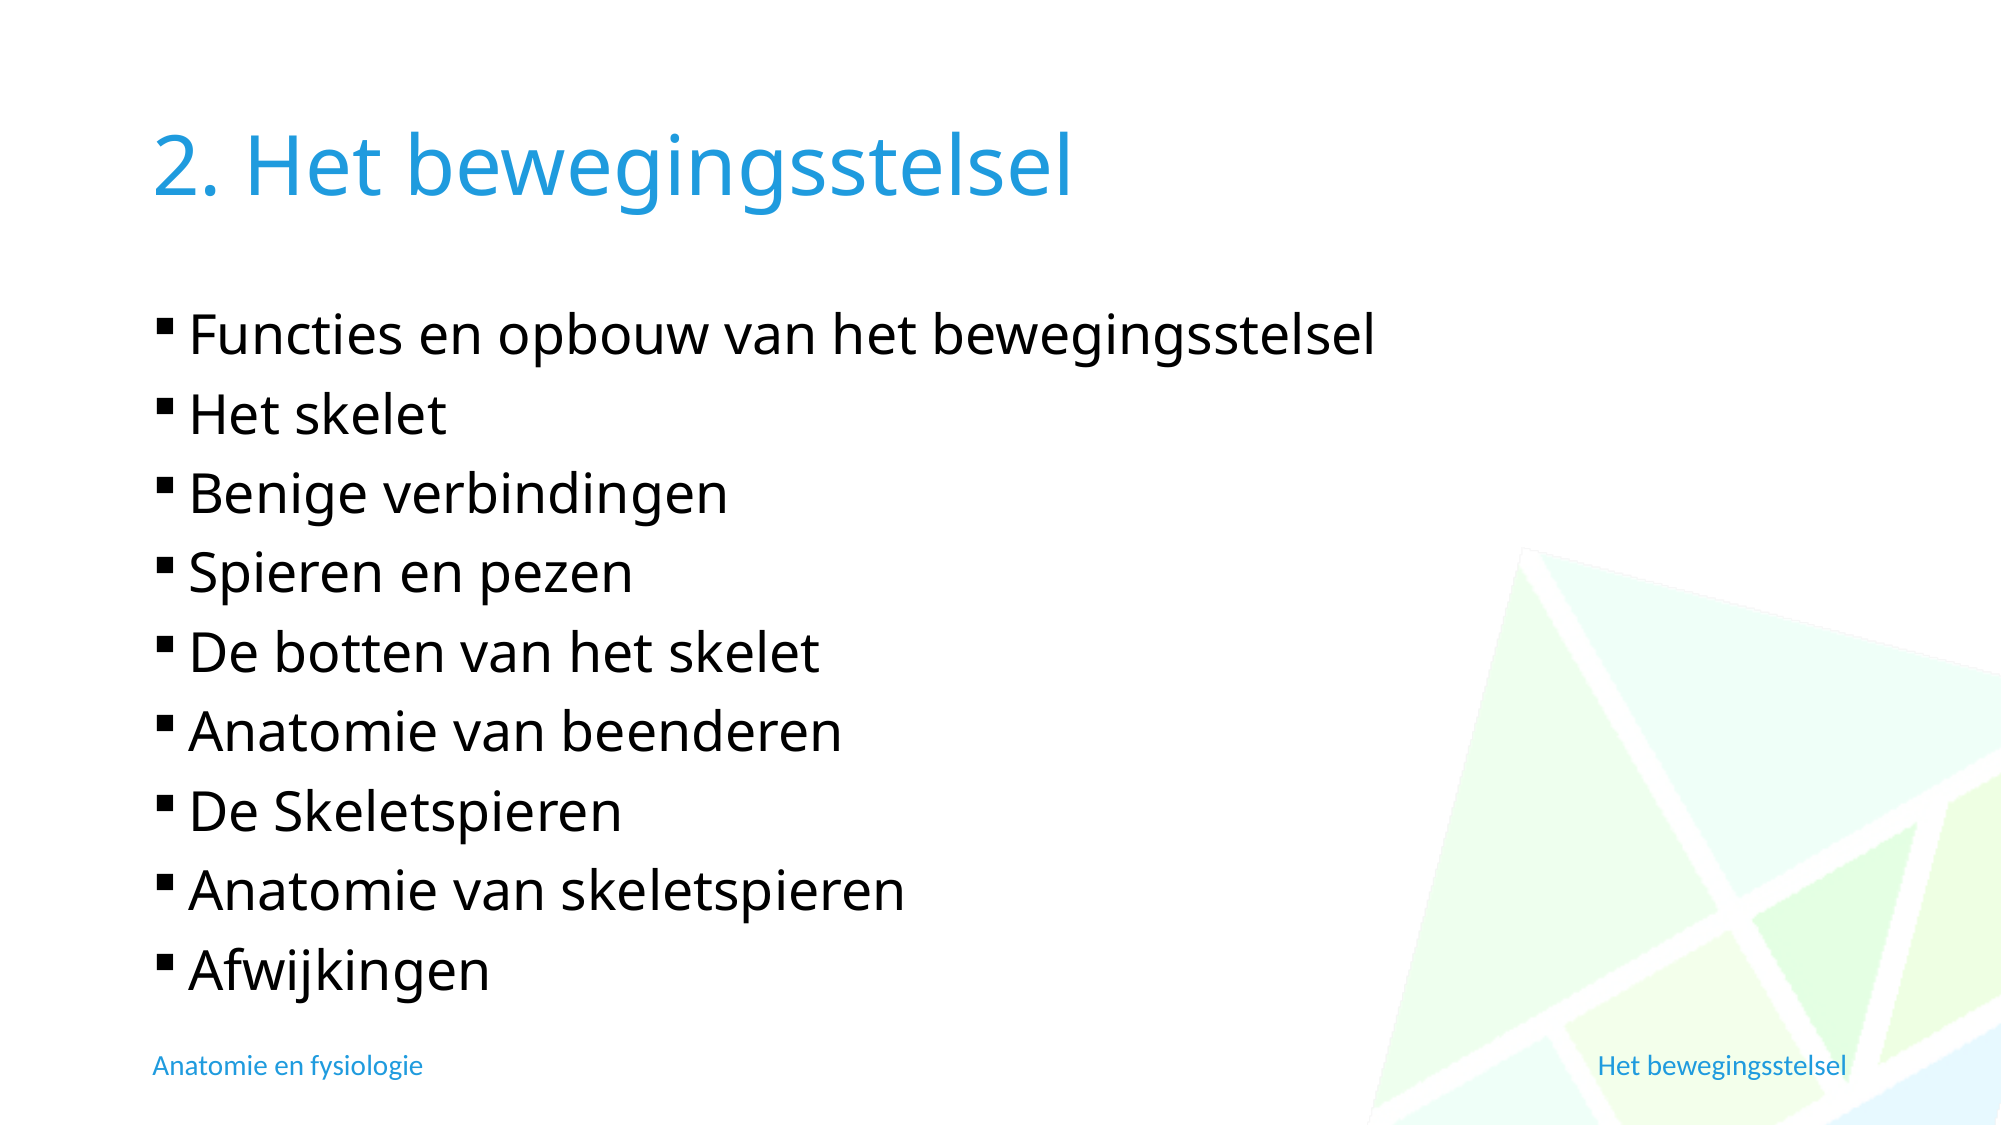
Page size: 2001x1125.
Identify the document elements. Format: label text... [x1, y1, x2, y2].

list Functies en opbouw van het bewegingsstelsel Het skelet Benige verbindingen Spieren en pezen De botten van het skelet Anatomie van beenderen De Skeletspieren Anatomie van skeletspieren Afwijkingen [137, 299, 1863, 1014]
title 2. Het bewegingsstelsel [137, 59, 1863, 278]
list Anatomie en fysiologie [137, 1042, 588, 1103]
list Het bewegingsstelsel [1412, 1042, 1863, 1103]
